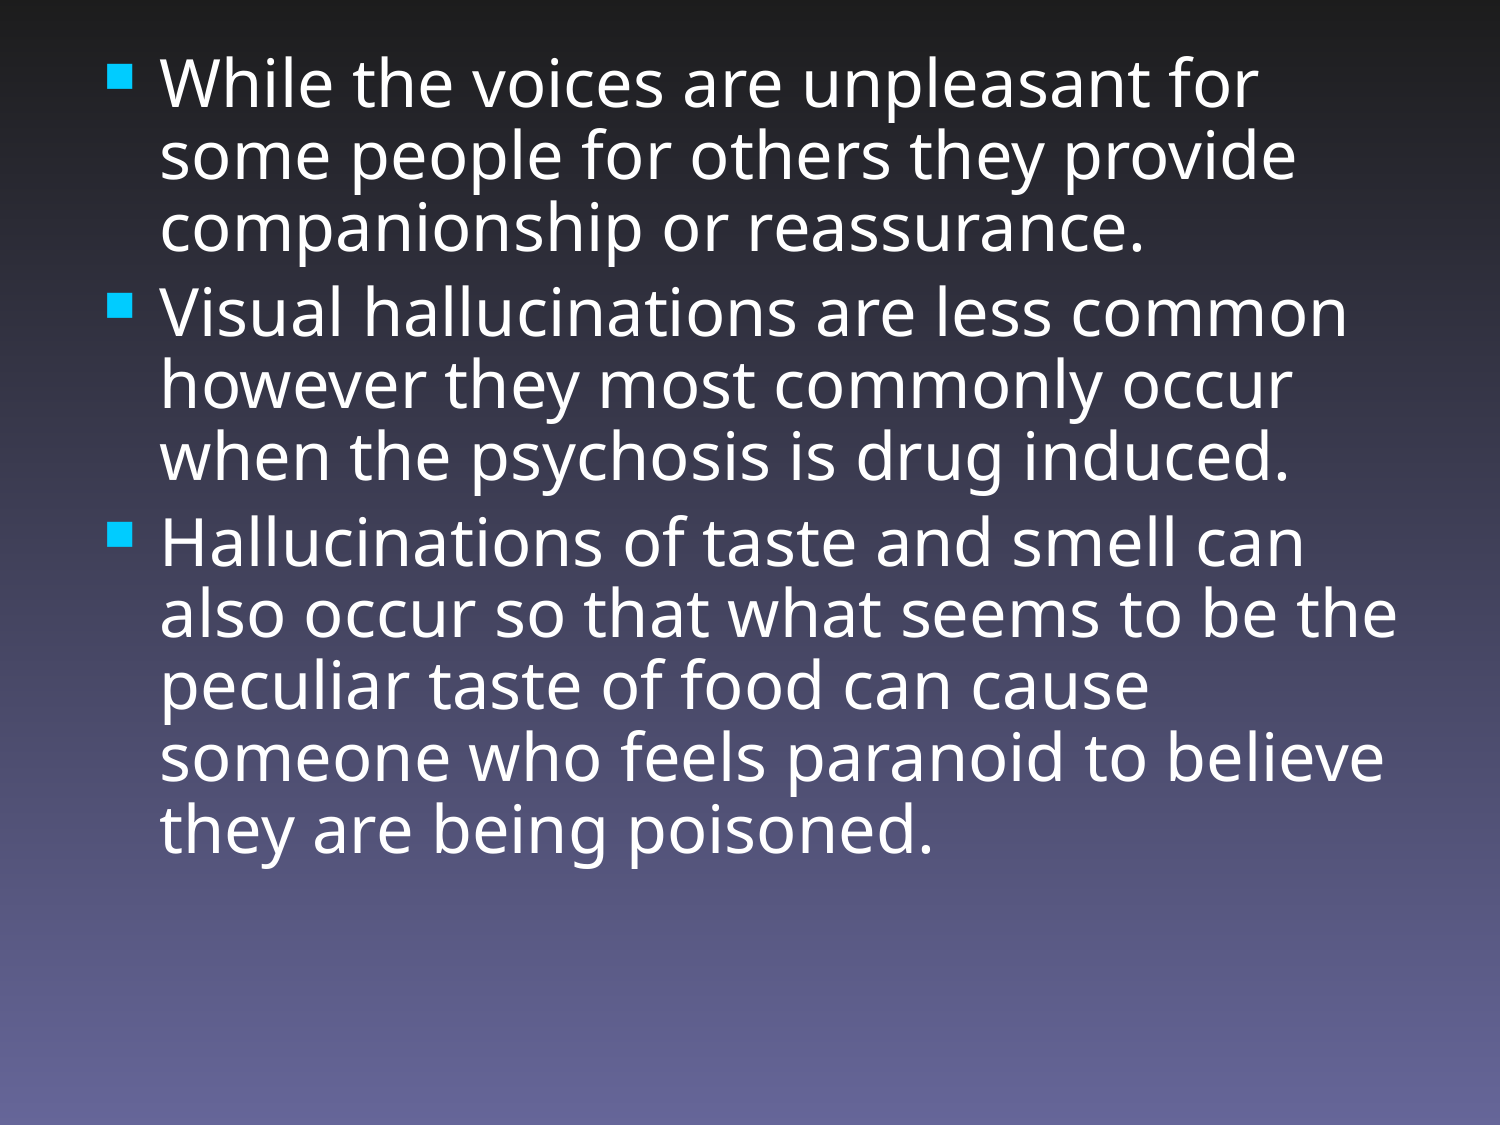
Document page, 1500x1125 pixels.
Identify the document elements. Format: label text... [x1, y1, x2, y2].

list While the voices are unpleasant for some people for others they provide companionship or reassurance. Visual hallucinations are less common however they most commonly occur when the psychosis is drug induced. Hallucinations of taste and smell can also occur so that what seems to be the peculiar taste of food can cause someone who feels paranoid to believe they are being poisoned. [88, 42, 1439, 906]
